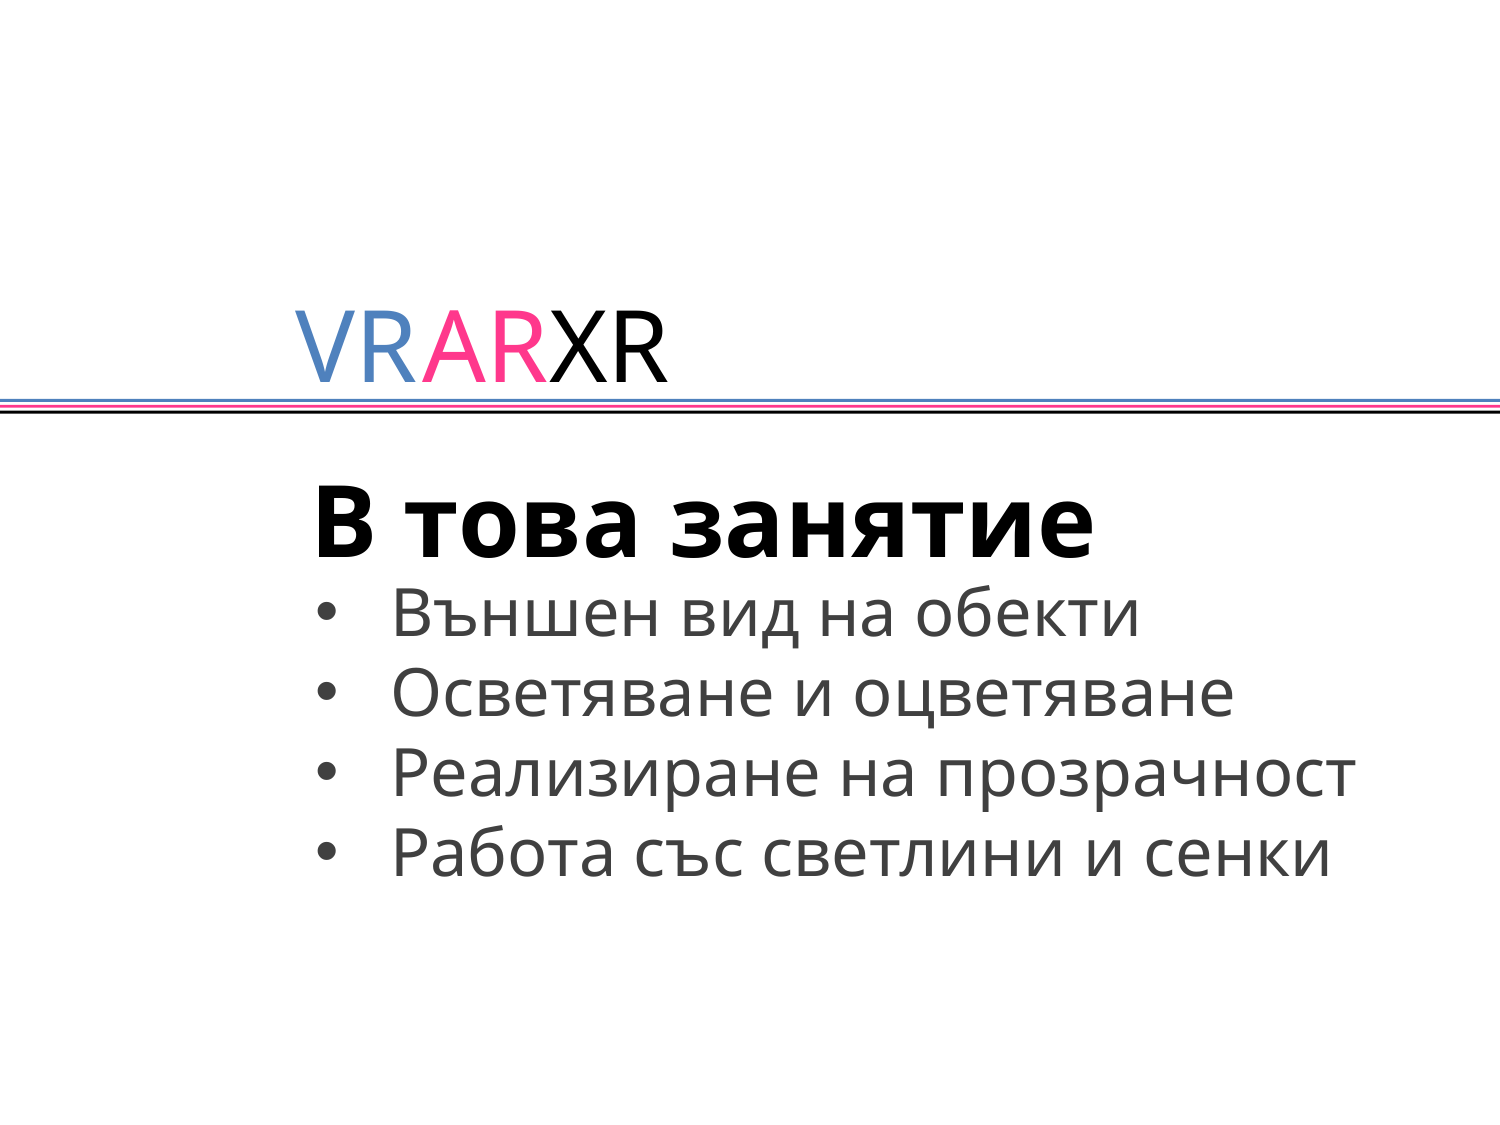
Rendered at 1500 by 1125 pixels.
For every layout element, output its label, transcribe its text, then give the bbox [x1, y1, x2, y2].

list Външен вид на обекти Осветяване и оцветяване Реализиране на прозрачност Работа със светлини и сенки [300, 562, 1455, 1088]
list В това занятие [295, 450, 1450, 563]
